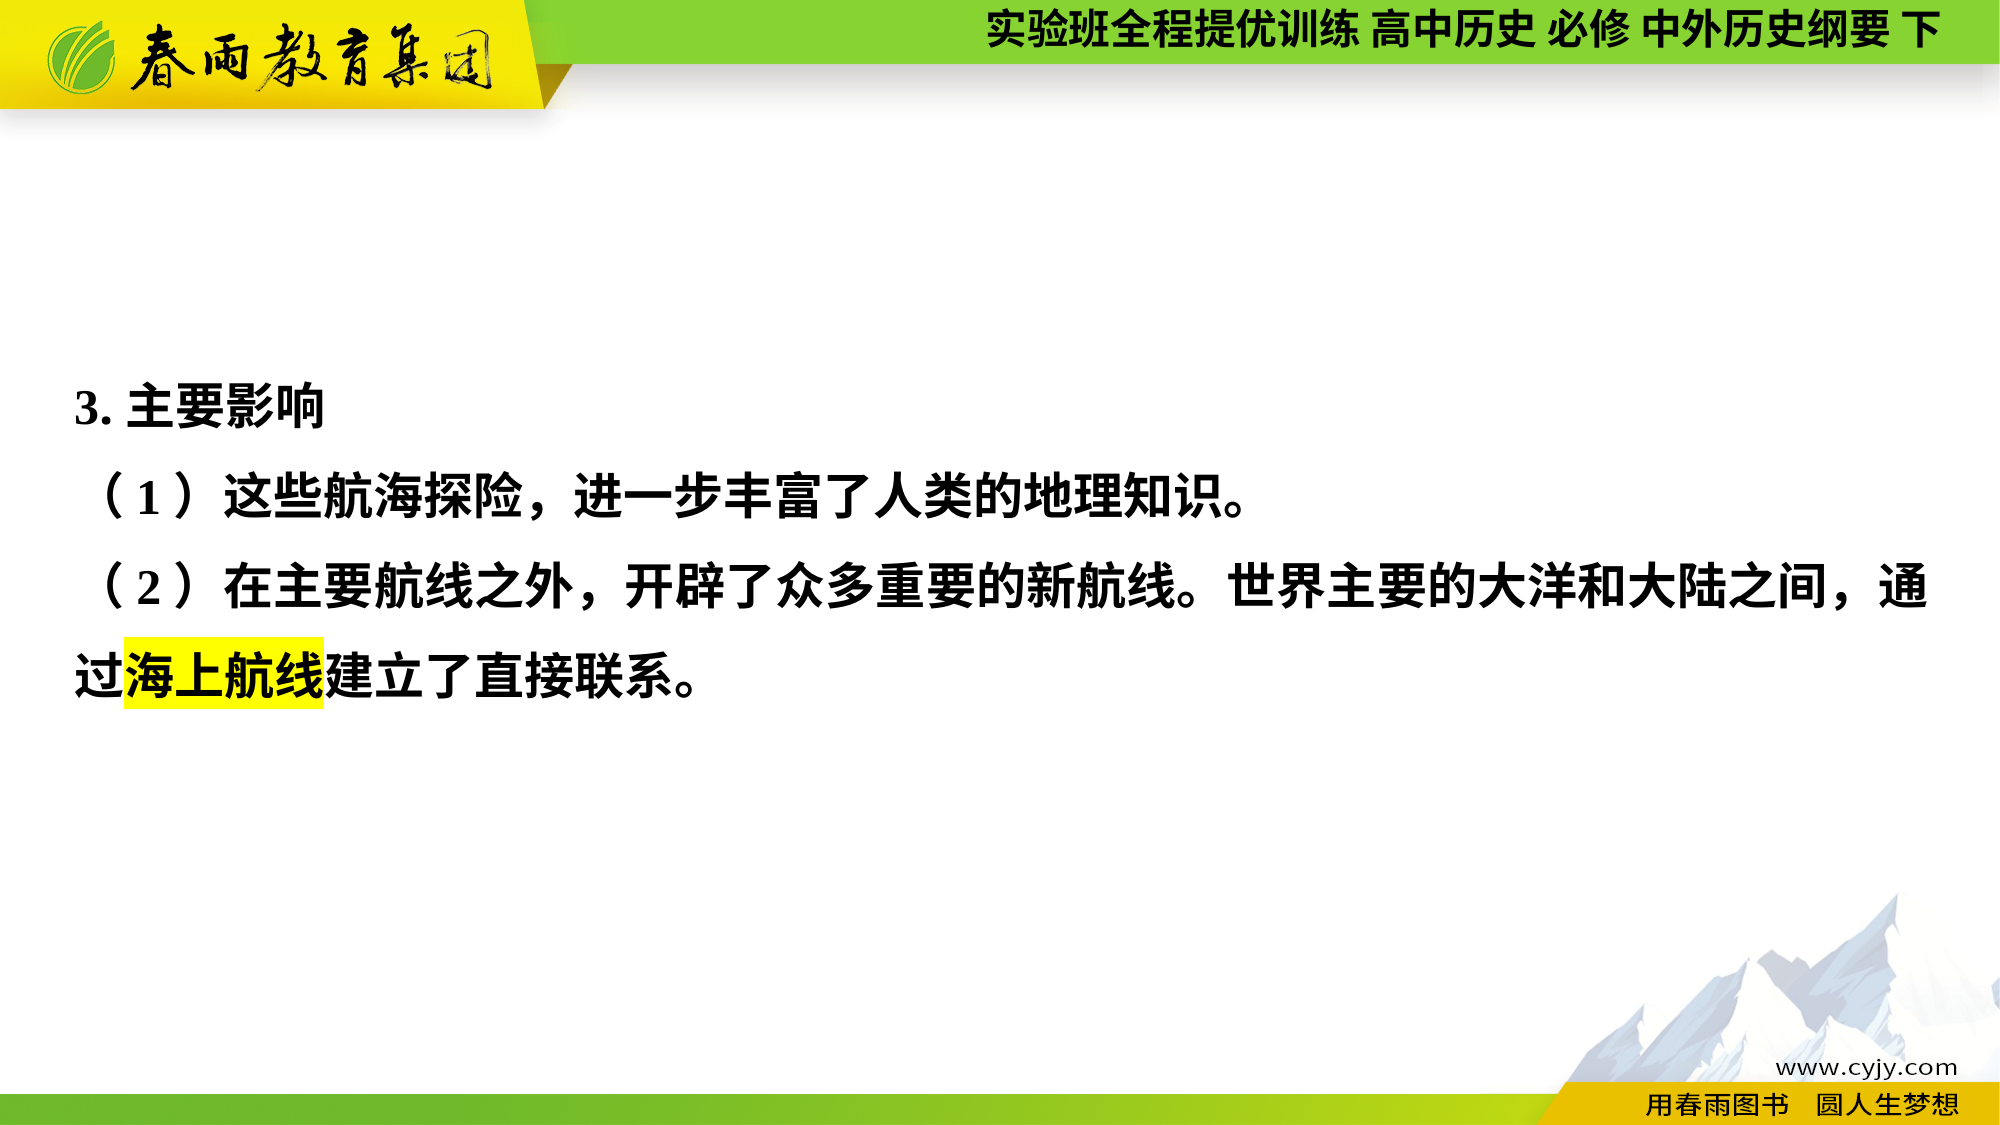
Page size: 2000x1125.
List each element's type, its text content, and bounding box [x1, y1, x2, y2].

picture [0, 0, 2000, 1125]
list 3.主要影响 （1）这些航海探险，进一步丰富了人类的地理知识。 （2）在主要航线之外，开辟了众多重要的新航线。世界主要的大洋和大陆之间，通过海上航线建立了直接联系。 [59, 337, 1944, 705]
